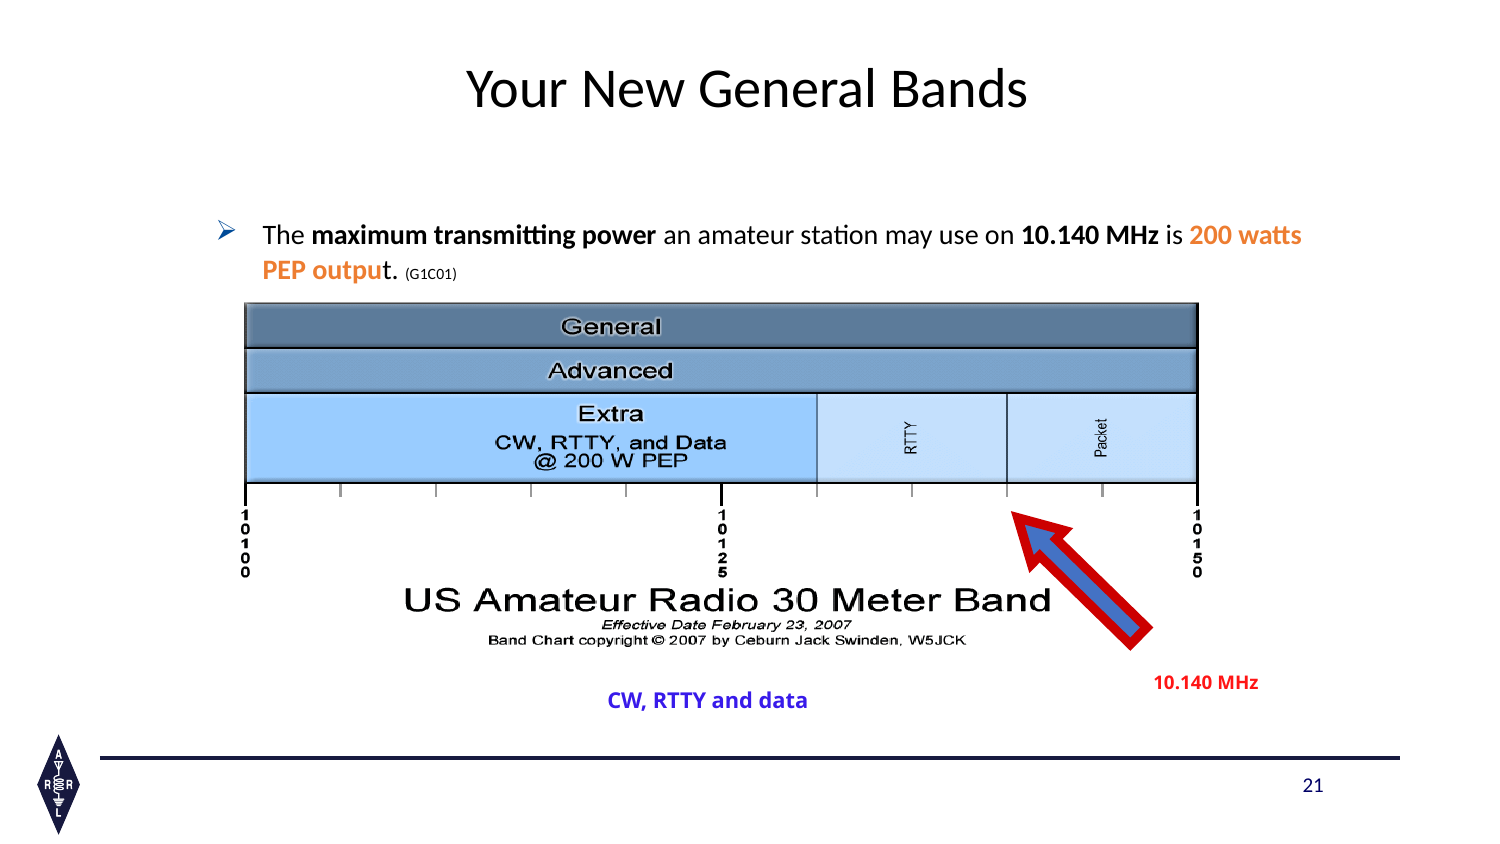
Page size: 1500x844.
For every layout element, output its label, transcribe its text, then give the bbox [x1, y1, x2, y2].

text_box 10.140 MHz [1138, 663, 1280, 701]
picture [37, 734, 80, 835]
text_box CW, RTTY and data [592, 679, 853, 721]
slide_number 21 [1302, 761, 1400, 807]
list The maximum transmitting power an amateur station may use on 10.140 MHz is 200 watts PEP output. (G1C01) [159, 199, 1313, 388]
title Your New General Bands [216, 53, 1280, 158]
picture [234, 294, 1210, 653]
